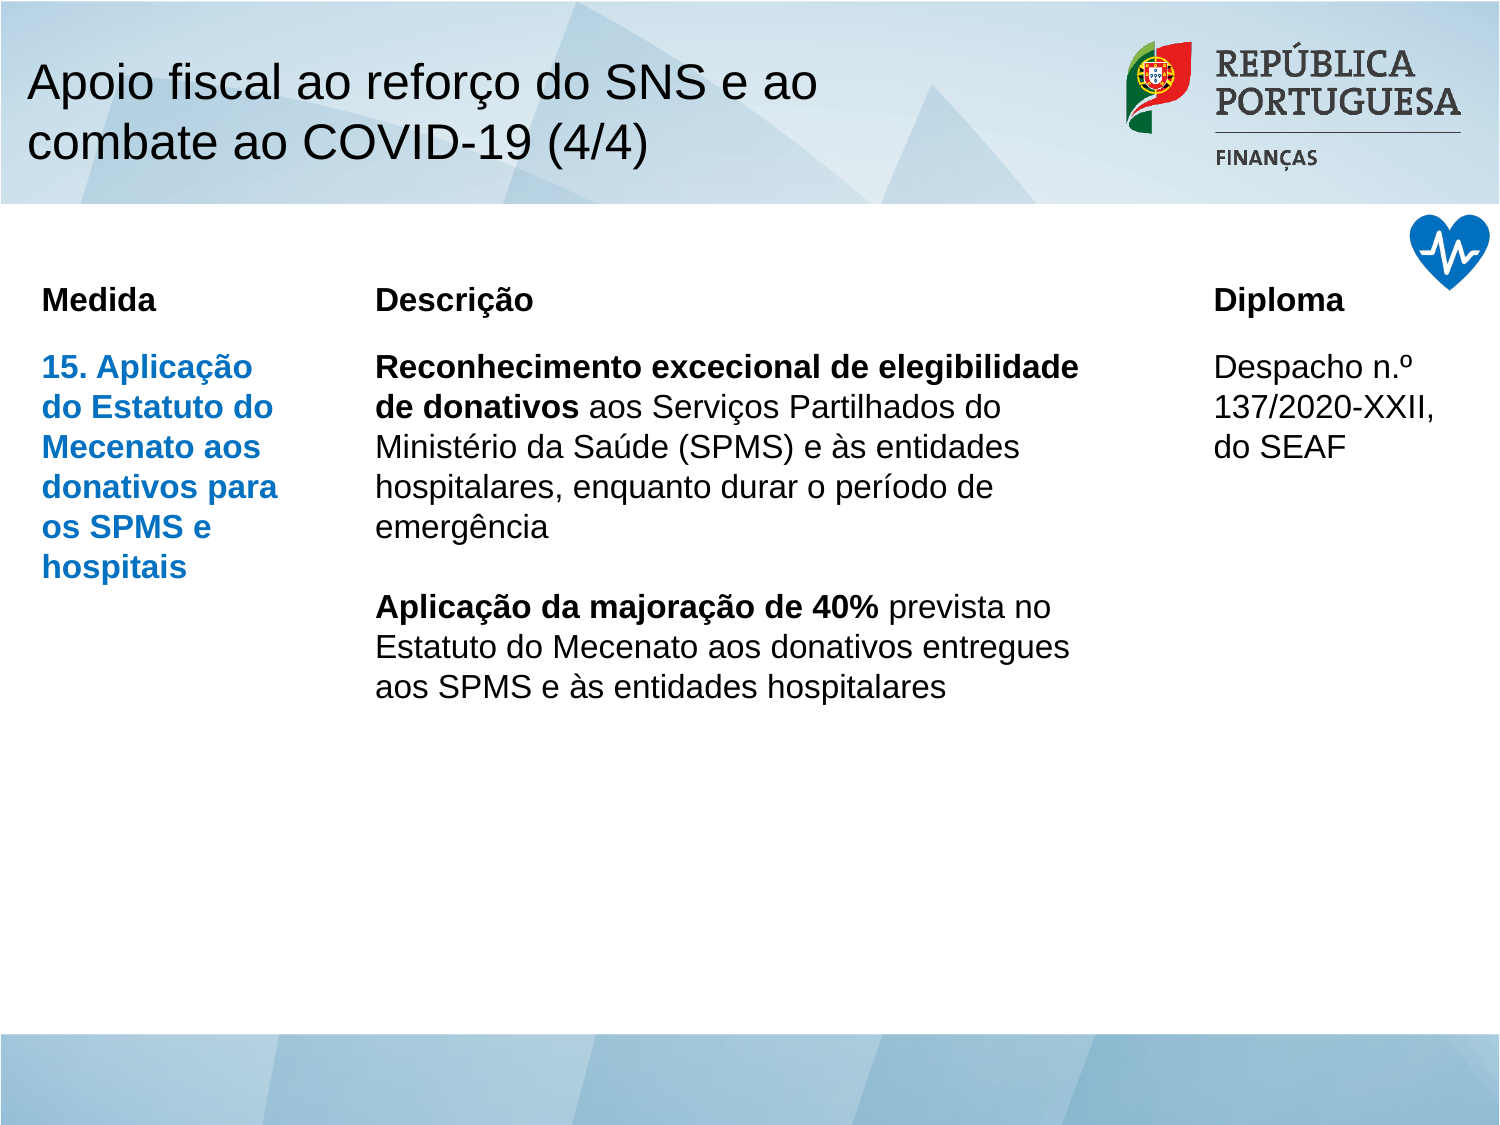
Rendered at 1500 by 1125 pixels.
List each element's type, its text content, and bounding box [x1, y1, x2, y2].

text_box Descrição [360, 271, 588, 326]
text_box Diploma [1198, 271, 1426, 326]
text_box Reconhecimento excecional de elegibilidade de donativos aos Serviços Partilhados do Ministério da Saúde (SPMS) e às entidades hospitalares, enquanto durar o período de emergência Aplicação da majoração de 40% prevista no Estatuto do Mecenato aos donativos entregues aos SPMS e às entidades hospitalares [360, 338, 1128, 713]
text_box Medida [26, 271, 254, 326]
picture [0, 0, 1500, 1125]
text_box 15. Aplicação do Estatuto do Mecenato aos donativos para os SPMS e hospitais [26, 338, 302, 593]
text_box Apoio fiscal ao reforço do SNS e ao combate ao COVID-19 (4/4) [12, 42, 1010, 178]
text_box Despacho n.º 137/2020-XXII, do SEAF [1198, 338, 1474, 473]
